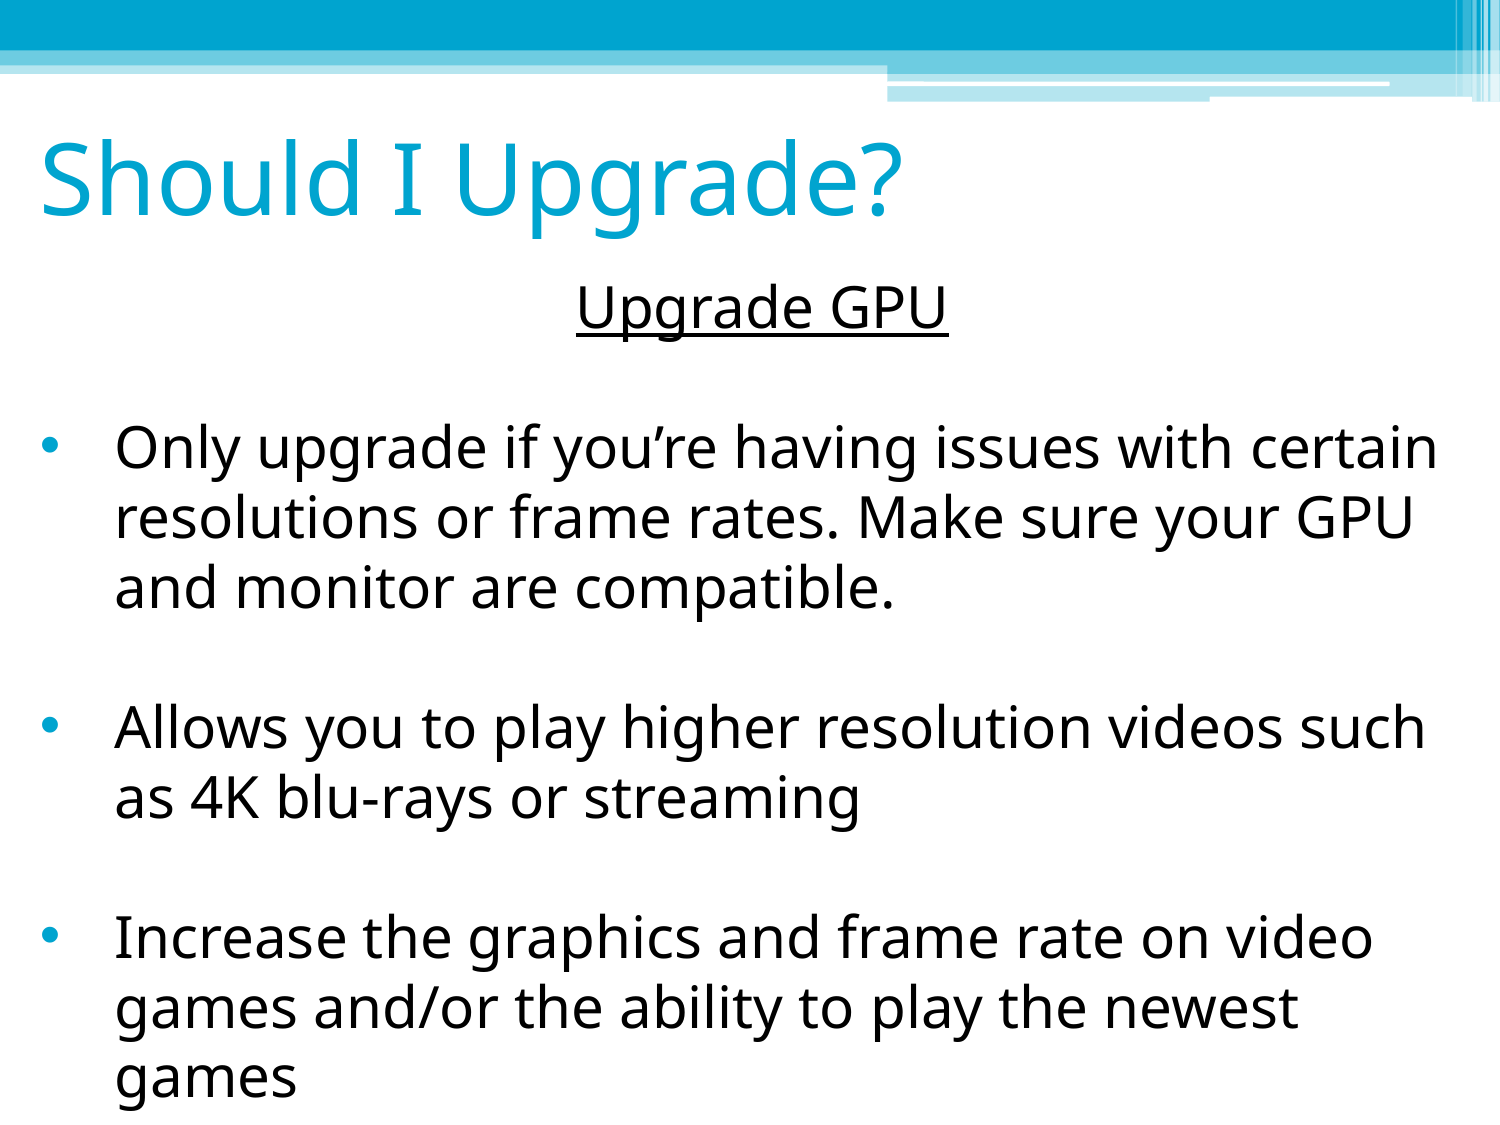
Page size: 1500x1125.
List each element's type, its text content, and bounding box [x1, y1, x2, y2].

text_box Upgrade GPU Only upgrade if you’re having issues with certain resolutions or frame rates. Make sure your GPU and monitor are compatible. Allows you to play higher resolution videos such as 4K blu-rays or streaming Increase the graphics and frame rate on video games and/or the ability to play the newest games [24, 262, 1500, 1125]
title Should I Upgrade? [24, 87, 1500, 262]
